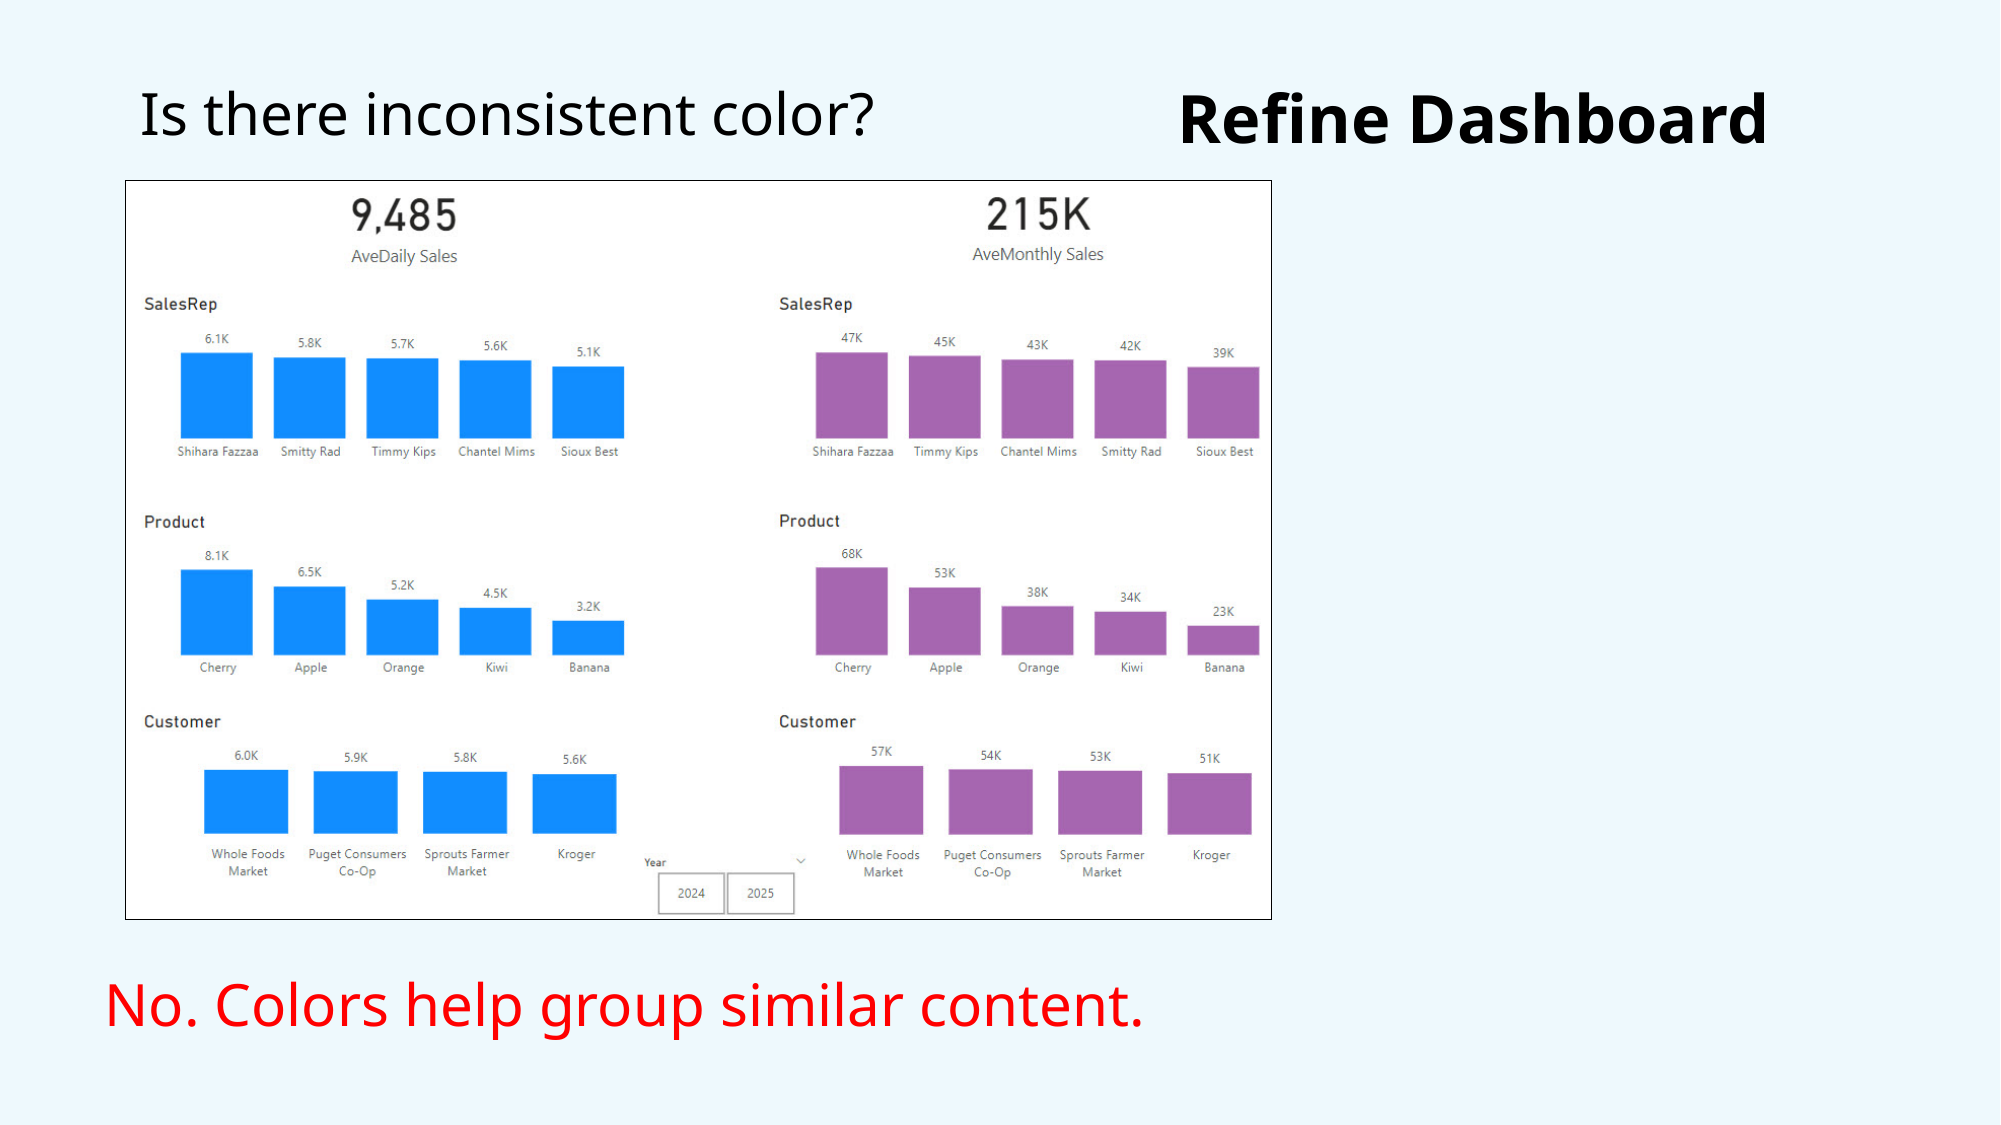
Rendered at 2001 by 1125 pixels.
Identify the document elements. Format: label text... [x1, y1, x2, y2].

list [125, 179, 1272, 921]
text_box No. Colors help group similar content. [0, 960, 1285, 1046]
text_box Is there inconsistent color? [125, 69, 988, 155]
title Refine Dashboard [1162, 46, 1863, 197]
